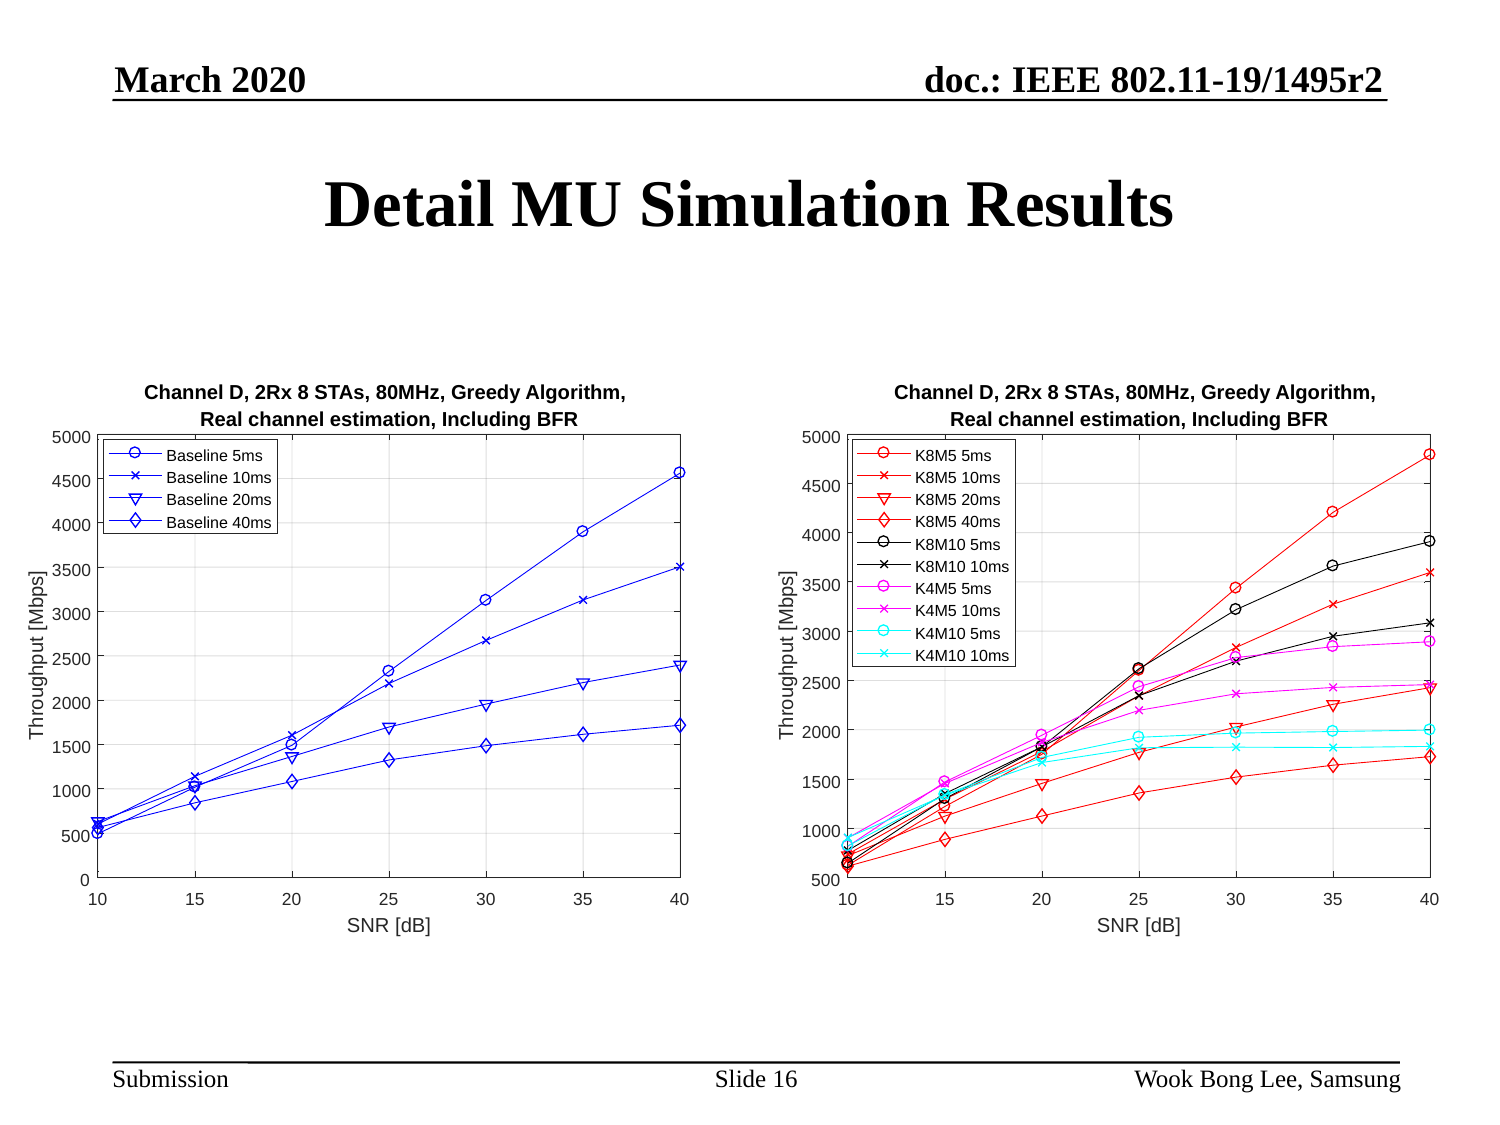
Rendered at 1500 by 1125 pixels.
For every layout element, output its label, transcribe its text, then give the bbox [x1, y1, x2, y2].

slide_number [114, 54, 309, 101]
slide_number Slide 16 [712, 1061, 800, 1093]
footer Wook Bong Lee, Samsung [1130, 1061, 1402, 1093]
picture [0, 374, 1500, 939]
title Detail MU Simulation Results [112, 112, 1388, 288]
